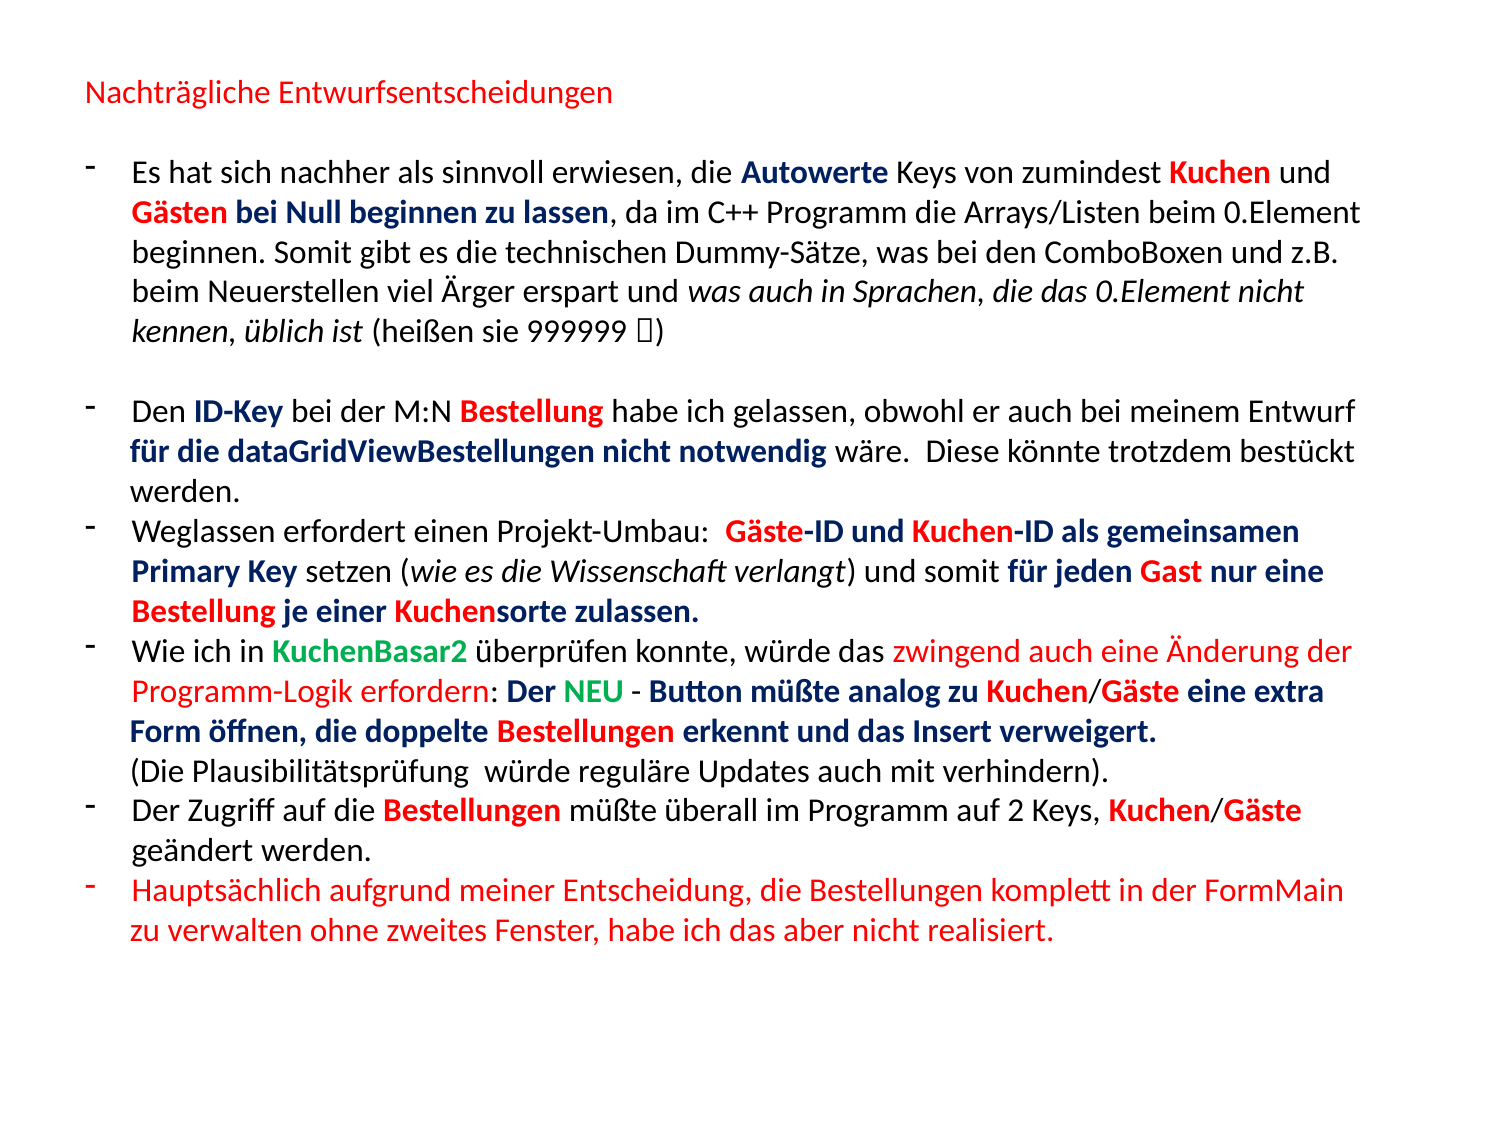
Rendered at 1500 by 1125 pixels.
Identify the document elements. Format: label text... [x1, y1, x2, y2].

text_box Nachträgliche Entwurfsentscheidungen Es hat sich nachher als sinnvoll erwiesen, die Autowerte Keys von zumindest Kuchen und Gästen bei Null beginnen zu lassen, da im C++ Programm die Arrays/Listen beim 0.Element beginnen. Somit gibt es die technischen Dummy-Sätze, was bei den ComboBoxen und z.B. beim Neuerstellen viel Ärger erspart und was auch in Sprachen, die das 0.Element nicht kennen, üblich ist (heißen sie 999999 ) Den ID-Key bei der M:N Bestellung habe ich gelassen, obwohl er auch bei meinem Entwurf für die dataGridViewBestellungen nicht notwendig wäre. Diese könnte trotzdem bestückt werden. Weglassen erfordert einen Projekt-Umbau: Gäste-ID und Kuchen-ID als gemeinsamen Primary Key setzen (wie es die Wissenschaft verlangt) und somit für jeden Gast nur eine Bestellung je einer Kuchensorte zulassen. Wie ich in KuchenBasar2 überprüfen konnte, würde das zwingend auch eine Änderung der Programm-Logik erfordern: Der NEU - Button müßte analog zu Kuchen/Gäste eine extra Form öffnen, die doppelte Bestellungen erkennt und das Insert verweigert. (Die Plausibilitätsprüfung würde reguläre Updates auch mit verhindern). Der Zugriff auf die Bestellungen müßte überall im Programm auf 2 Keys, Kuchen/Gäste geändert werden. Hauptsächlich aufgrund meiner Entscheidung, die Bestellungen komplett in der FormMain zu verwalten ohne zweites Fenster, habe ich das aber nicht realisiert. [70, 62, 1423, 956]
